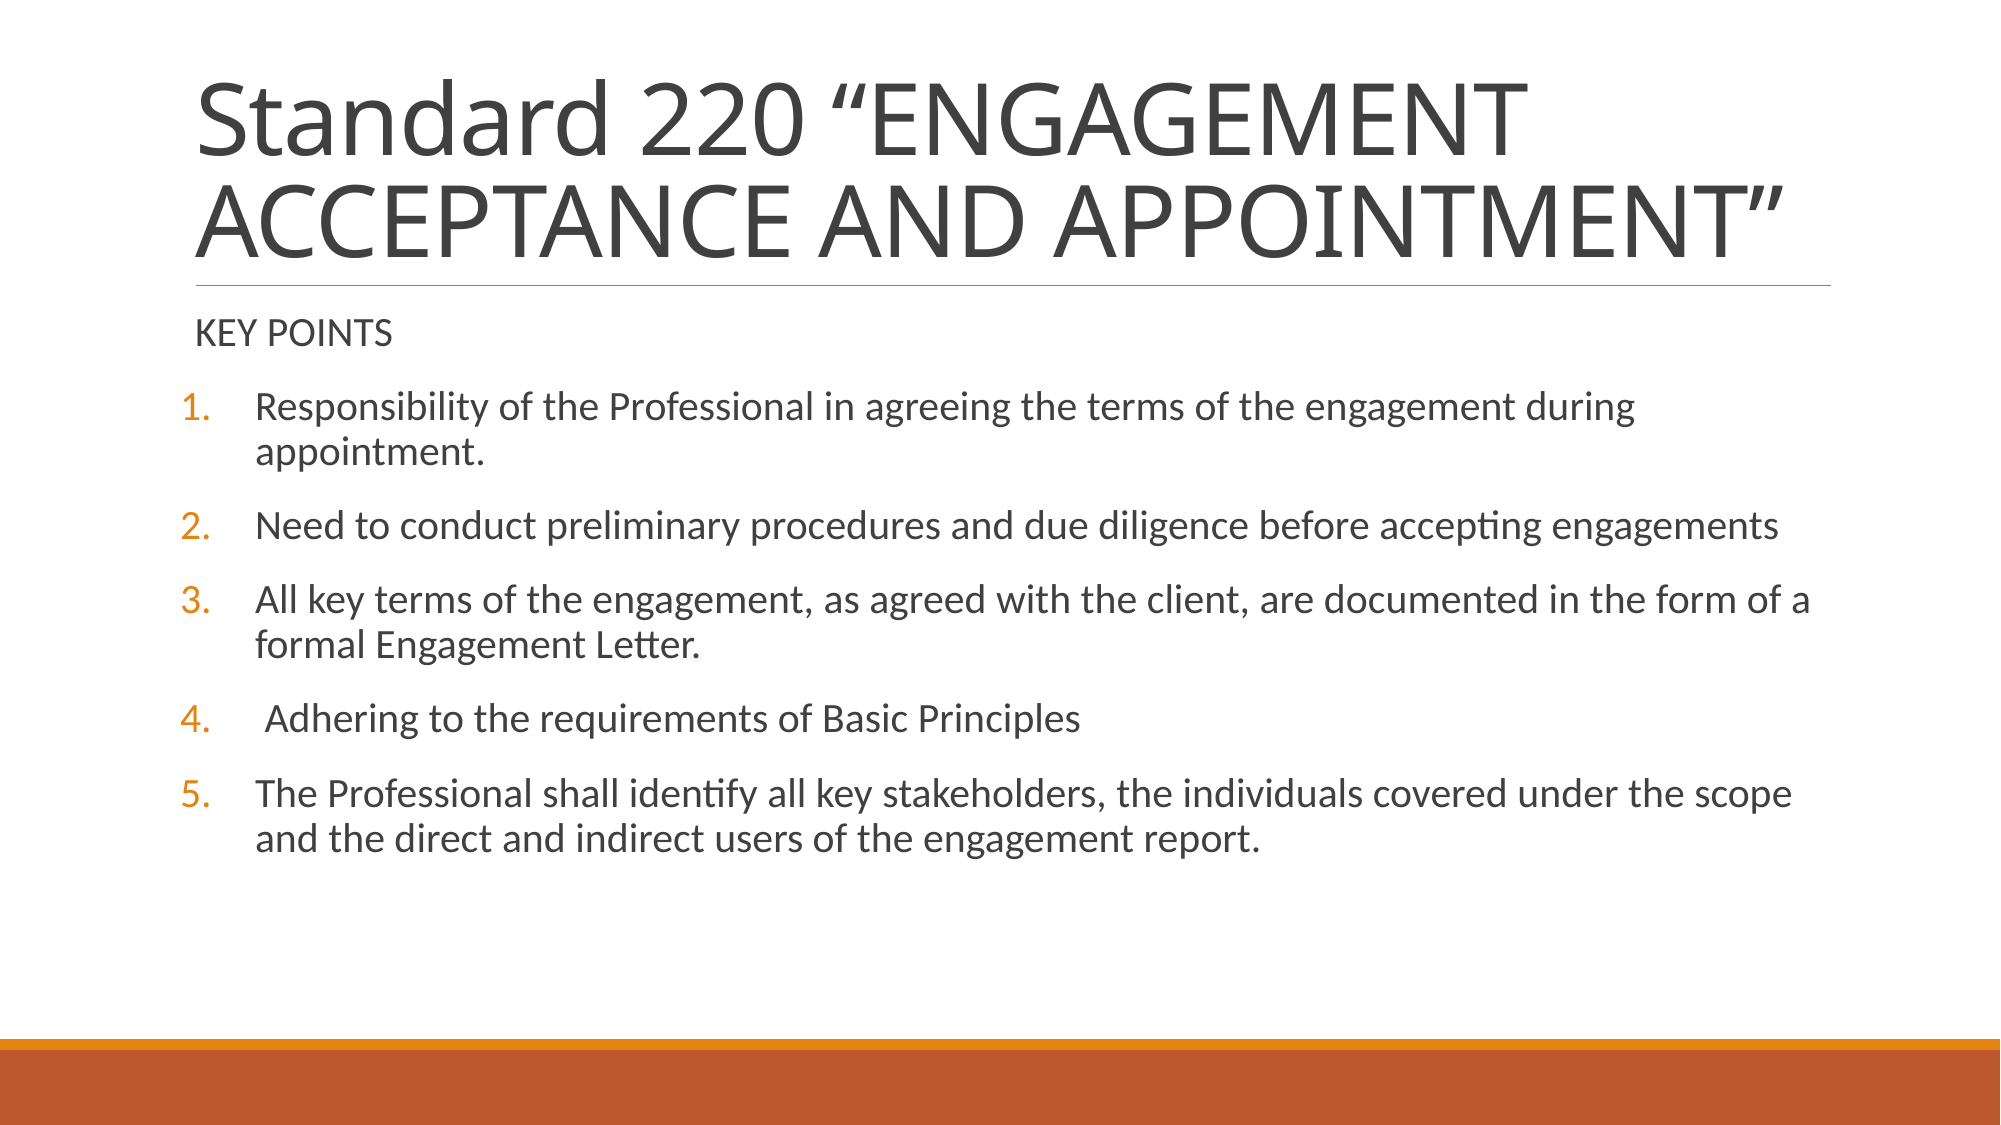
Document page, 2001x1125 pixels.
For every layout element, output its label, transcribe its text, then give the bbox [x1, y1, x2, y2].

list KEY POINTS Responsibility of the Professional in agreeing the terms of the engagement during appointment. Need to conduct preliminary procedures and due diligence before accepting engagements All key terms of the engagement, as agreed with the client, are documented in the form of a formal Engagement Letter. Adhering to the requirements of Basic Principles The Professional shall identify all key stakeholders, the individuals covered under the scope and the direct and indirect users of the engagement report. [180, 302, 1830, 963]
title Standard 220 “ENGAGEMENT ACCEPTANCE AND APPOINTMENT” [180, 47, 1830, 285]
